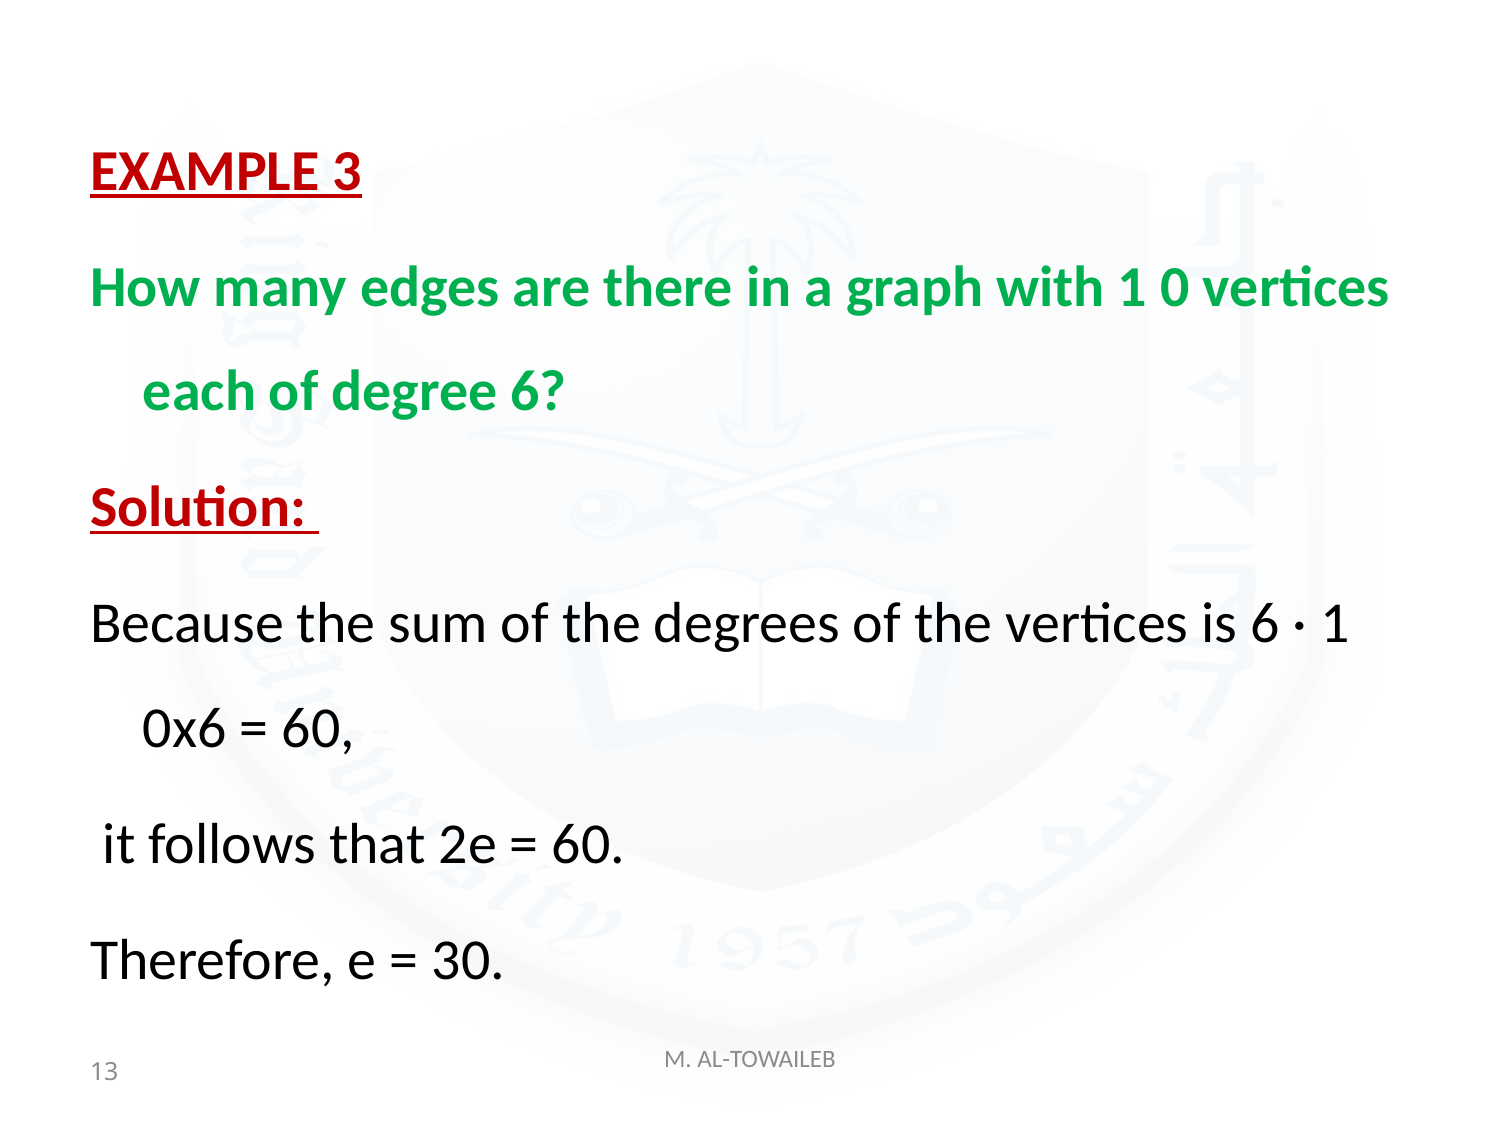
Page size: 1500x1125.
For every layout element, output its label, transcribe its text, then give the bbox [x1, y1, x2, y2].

list EXAMPLE 3 How many edges are there in a graph with 1 0 vertices each of degree 6? Solution: Because the sum of the degrees of the vertices is 6 · 1 0x6 = 60, it follows that 2e = 60. Therefore, e = 30. [75, 90, 1425, 1005]
footer M. AL-TOWAILEB [512, 1042, 988, 1103]
slide_number 13 [75, 1042, 425, 1103]
